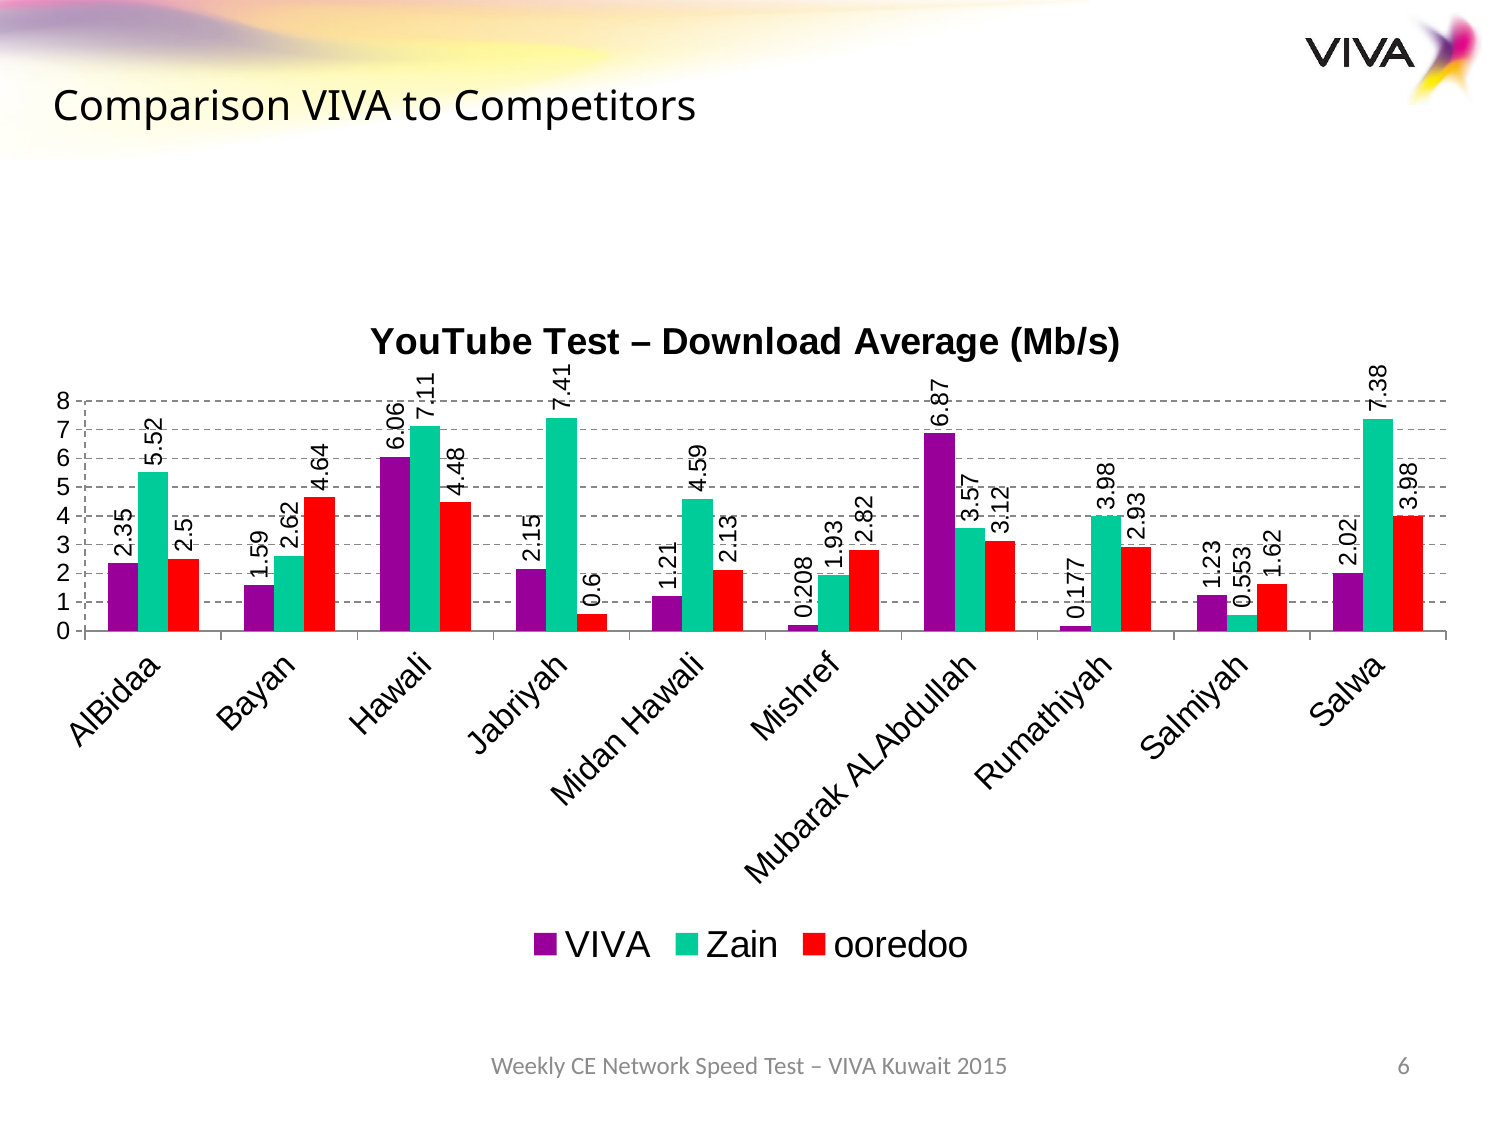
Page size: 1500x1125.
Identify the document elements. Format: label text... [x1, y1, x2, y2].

picture [1300, 12, 1485, 105]
chart [27, 287, 1476, 974]
picture [0, 0, 1089, 160]
text_box Weekly CE Network Speed Test – VIVA Kuwait 2015 [205, 1042, 1074, 1103]
text_box Comparison VIVA to Competitors [37, 24, 1278, 184]
text_box 6 [1074, 1042, 1425, 1103]
